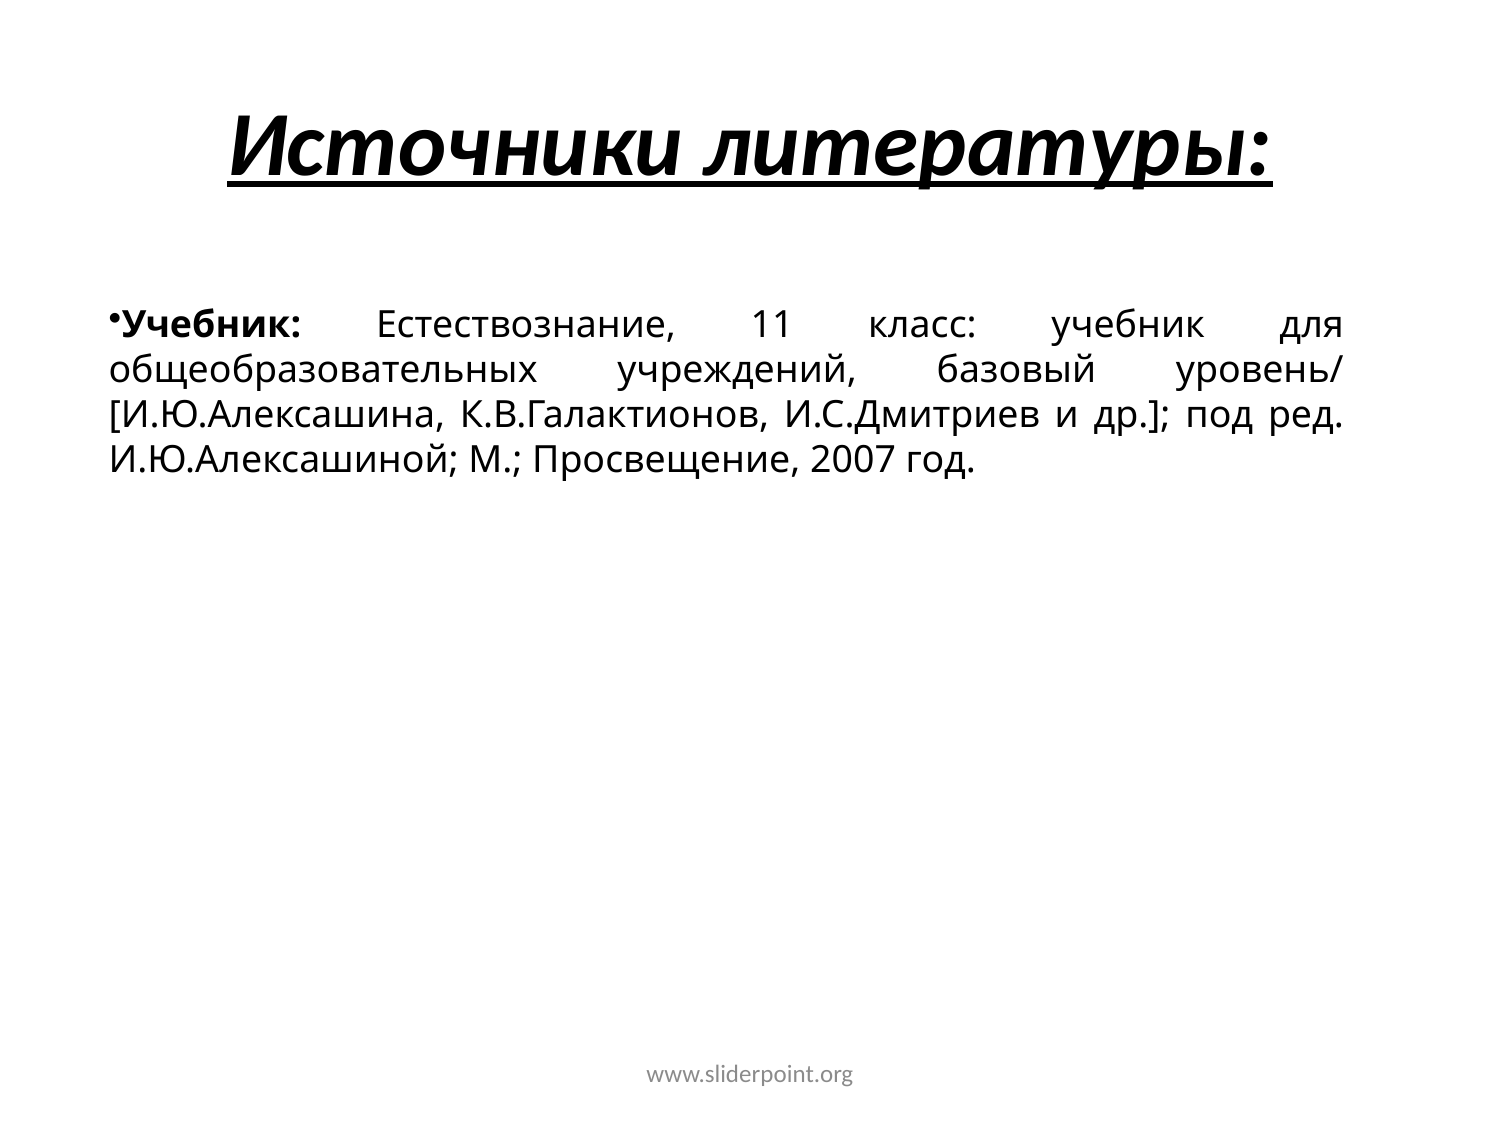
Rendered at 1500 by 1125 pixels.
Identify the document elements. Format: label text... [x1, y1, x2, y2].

footer www.sliderpoint.org [512, 1042, 988, 1103]
text_box Учебник: Естествознание, 11 класс: учебник для общеобразовательных учреждений, базовый уровень/ [И.Ю.Алексашина, К.В.Галактионов, И.С.Дмитриев и др.]; под ред. И.Ю.Алексашиной; М.; Просвещение, 2007 год. [93, 292, 1360, 488]
title Источники литературы: [75, 45, 1425, 233]
